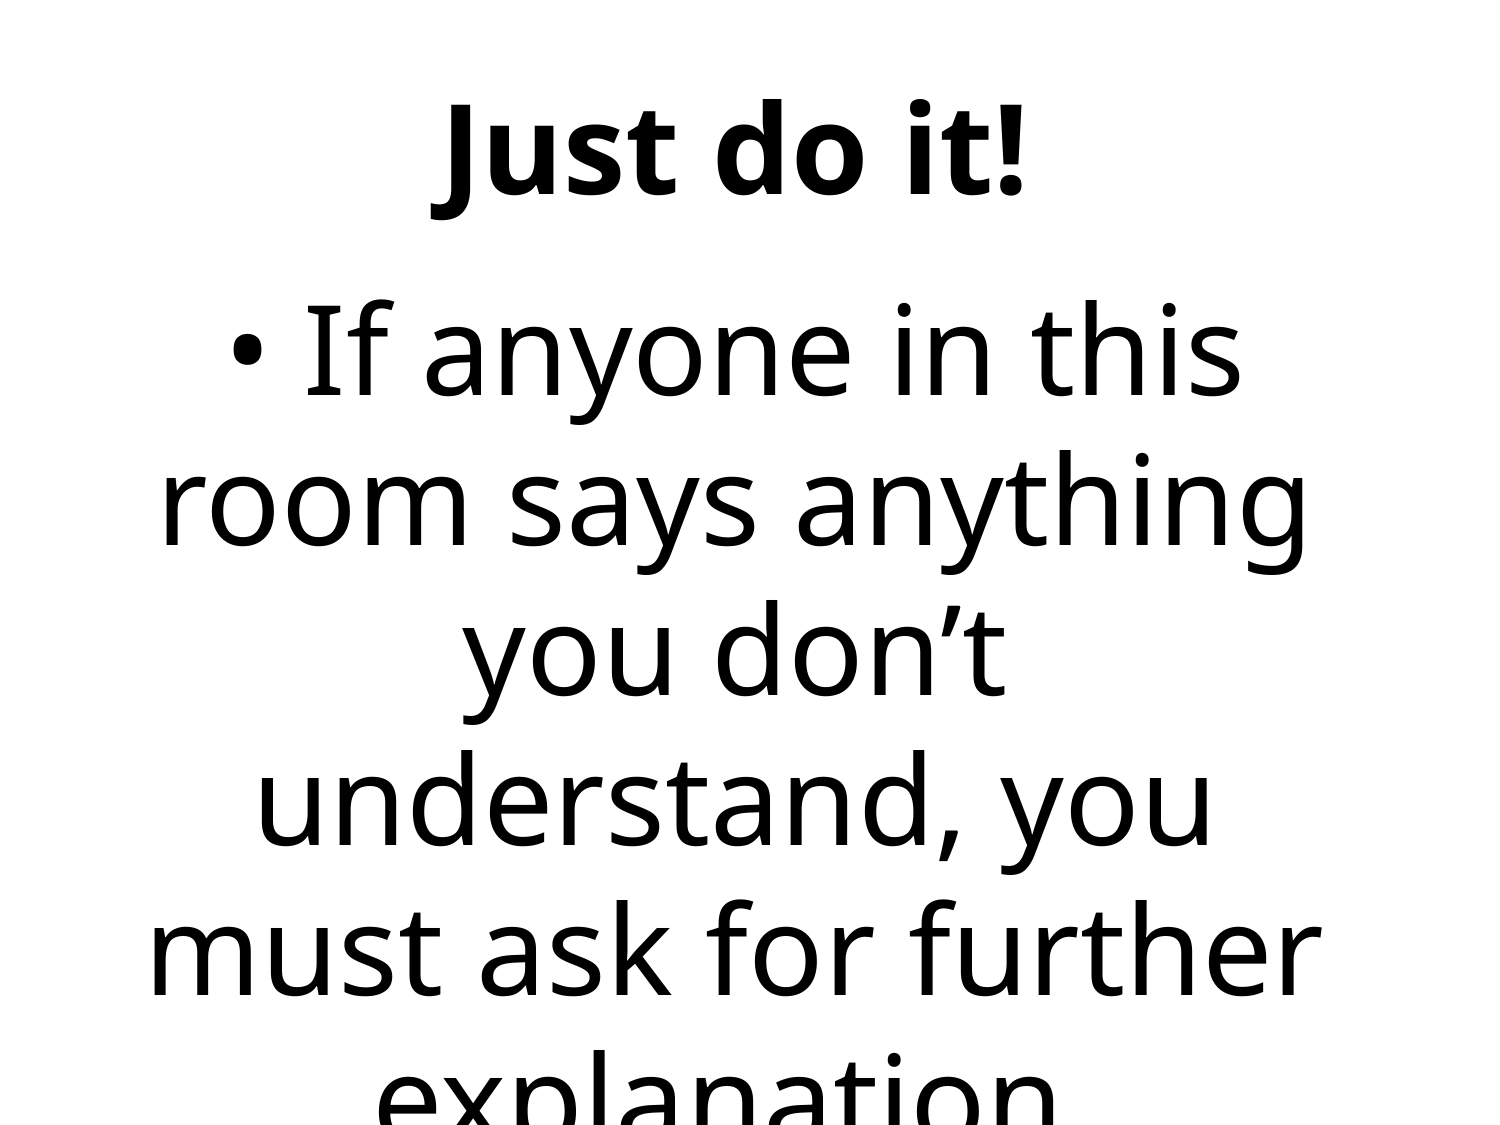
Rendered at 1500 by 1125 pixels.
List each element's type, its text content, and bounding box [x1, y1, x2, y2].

text_box Just do it! • If anyone in this room says anything you don’t understand, you must ask for further explanation. [116, 62, 1354, 1125]
